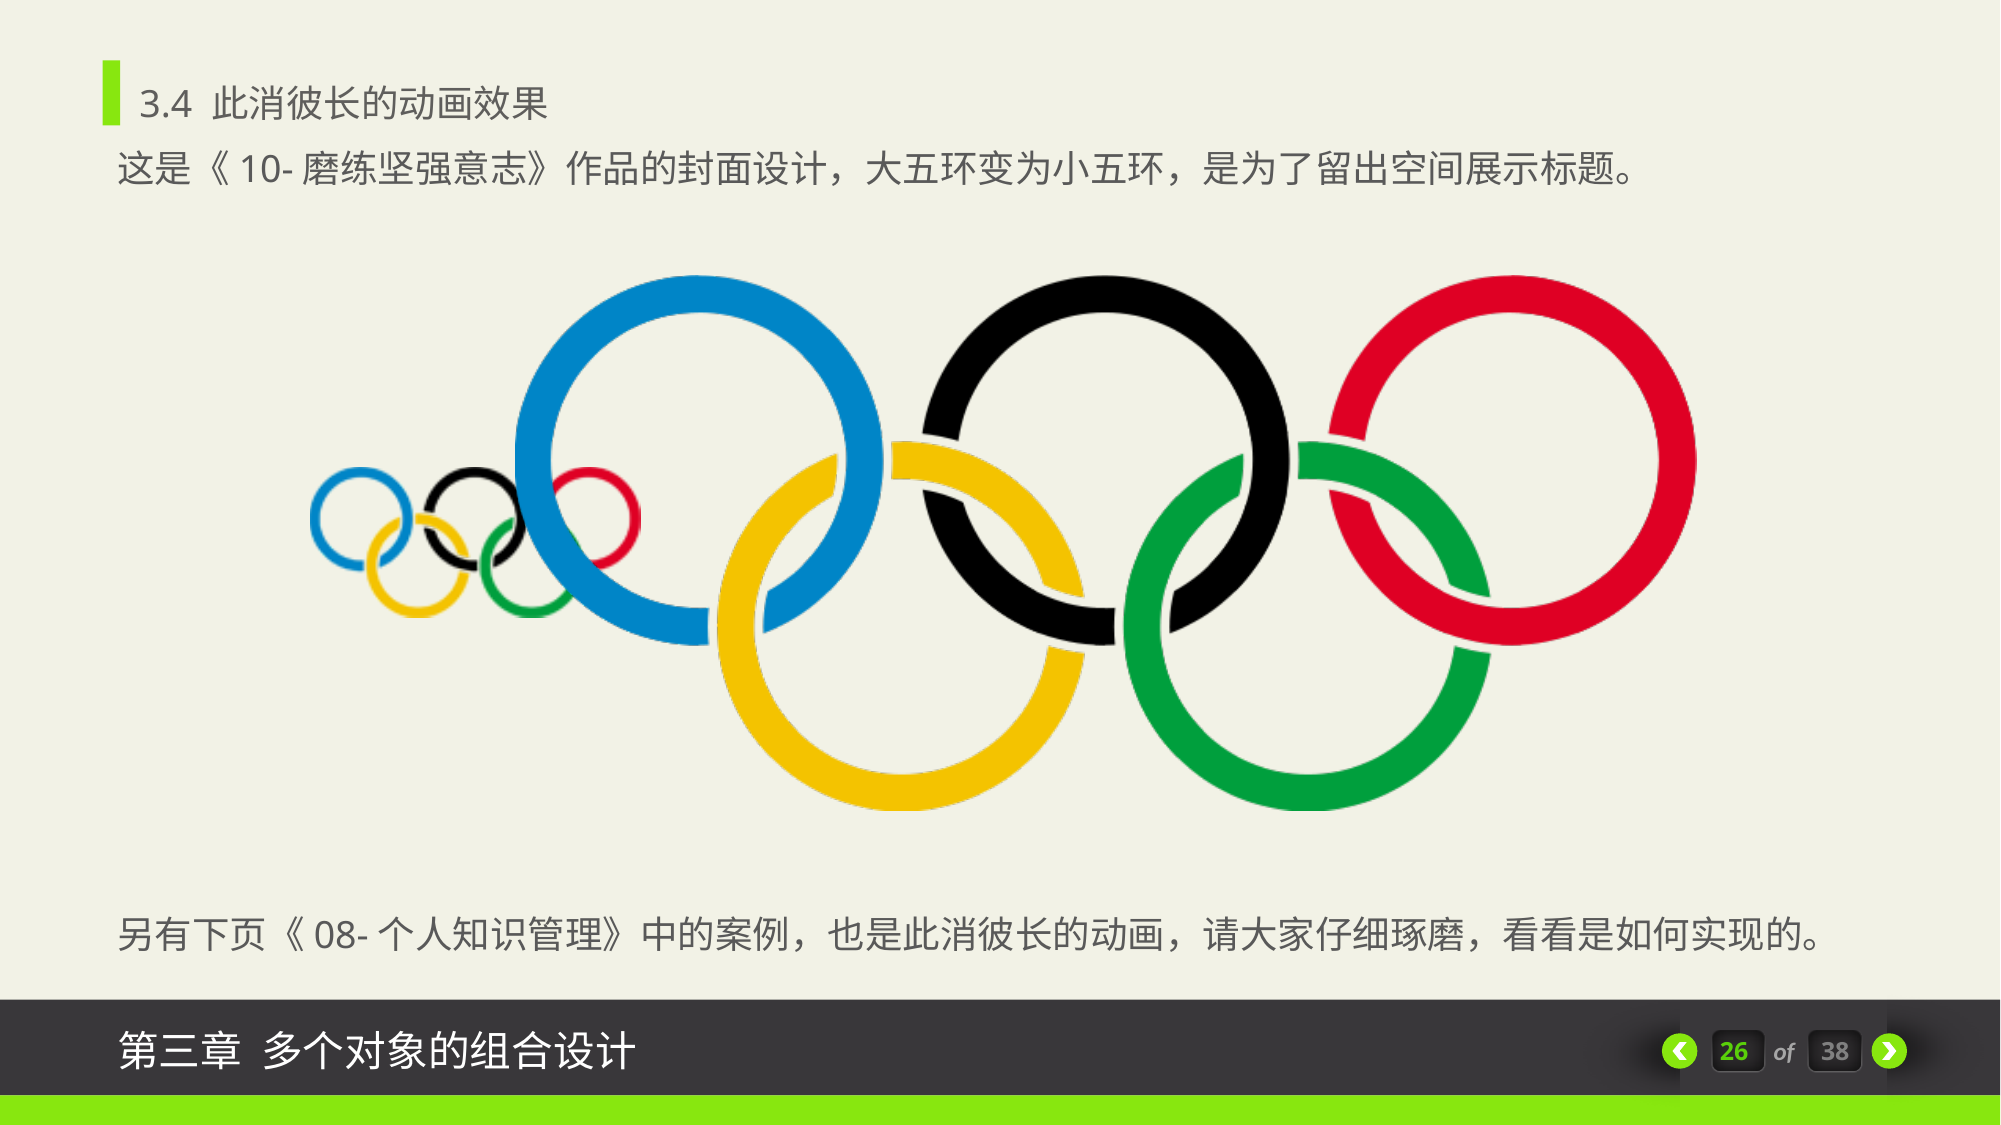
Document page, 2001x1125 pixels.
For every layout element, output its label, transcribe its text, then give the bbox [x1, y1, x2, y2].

text_box 另有下页《08-个人知识管理》中的案例，也是此消彼长的动画，请大家仔细琢磨，看看是如何实现的。 [102, 903, 1958, 964]
picture [1875, 991, 2001, 1111]
picture [1805, 1026, 1866, 1076]
text_box 这是《10-磨练坚强意志》作品的封面设计，大五环变为小五环，是为了留出空间展示标题。 [102, 137, 1863, 197]
picture [309, 275, 1697, 811]
picture [1567, 992, 1693, 1110]
text_box 3.4 此消彼长的动画效果 [124, 58, 954, 132]
text_box [102, 60, 121, 126]
picture [1709, 1026, 1769, 1076]
